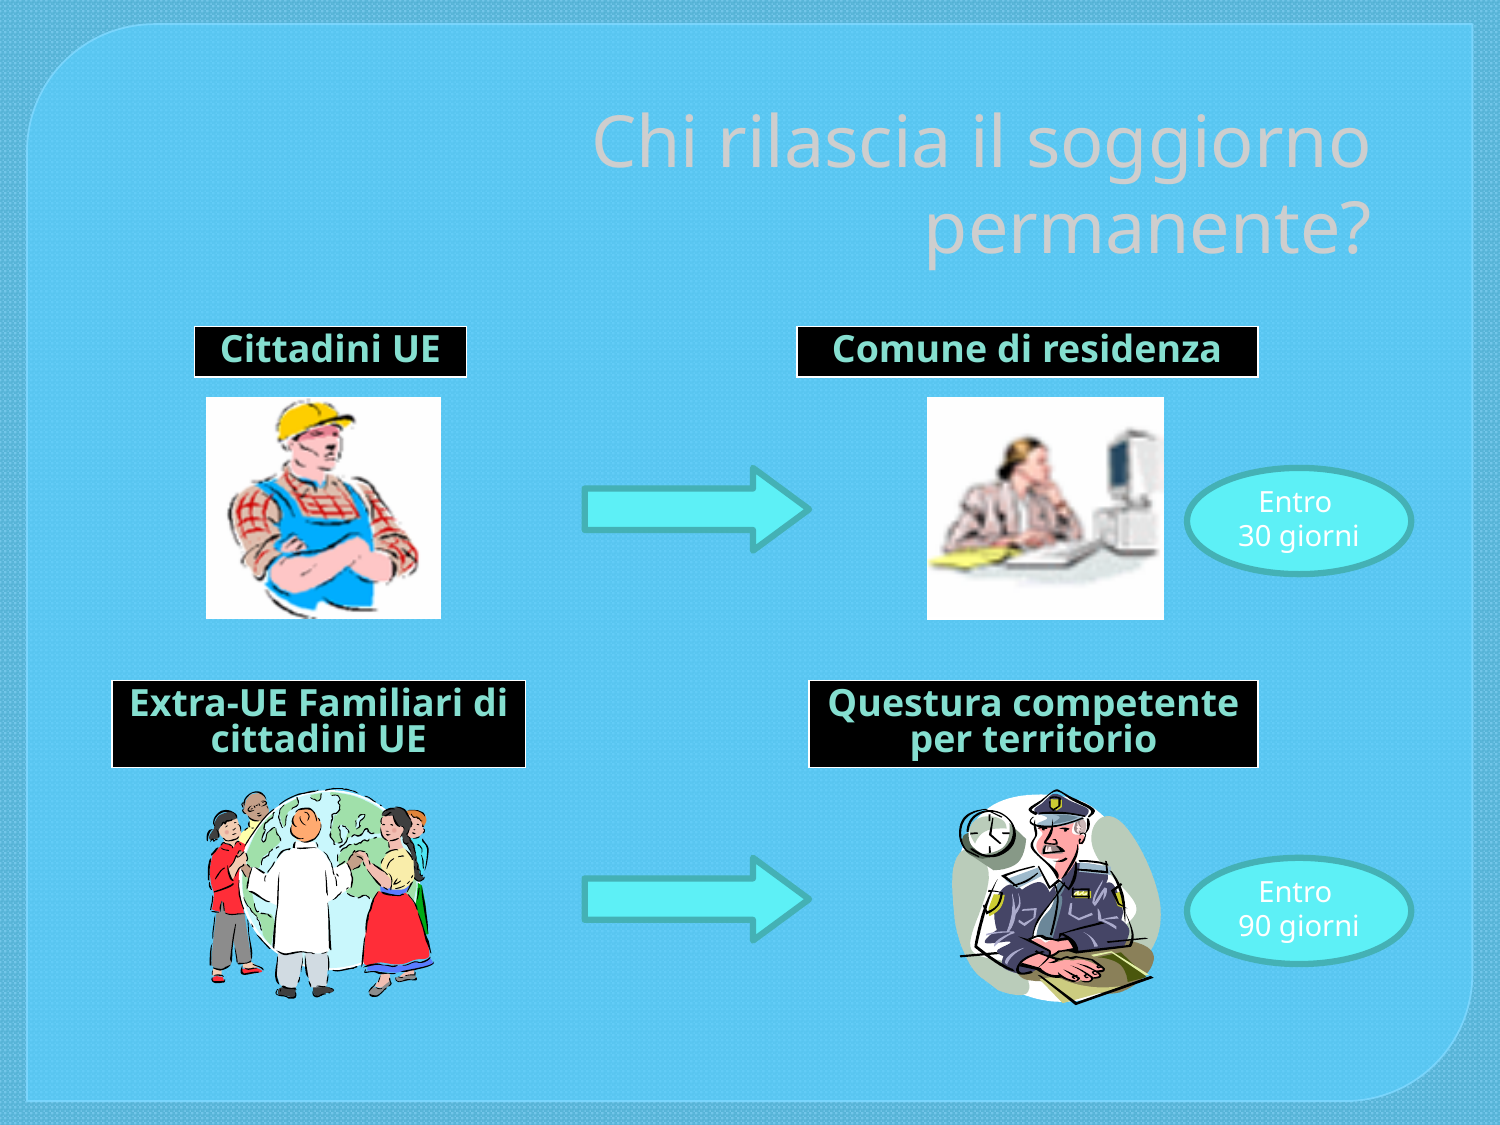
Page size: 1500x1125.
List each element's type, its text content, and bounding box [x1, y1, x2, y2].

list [206, 786, 435, 1000]
text_box Entro 90 giorni [1183, 854, 1415, 968]
picture [950, 786, 1164, 1008]
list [926, 396, 1164, 621]
title Chi rilascia il soggiorno permanente? [125, 87, 1388, 275]
text_box Extra-UE Familiari di cittadini UE [112, 680, 526, 768]
text_box Cittadini UE [194, 326, 467, 377]
text_box Entro 30 giorni [1183, 464, 1415, 578]
text_box [581, 465, 813, 554]
text_box Comune di residenza [797, 326, 1258, 377]
text_box Questura competente per territorio [809, 680, 1258, 768]
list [206, 396, 442, 619]
text_box [581, 854, 813, 944]
